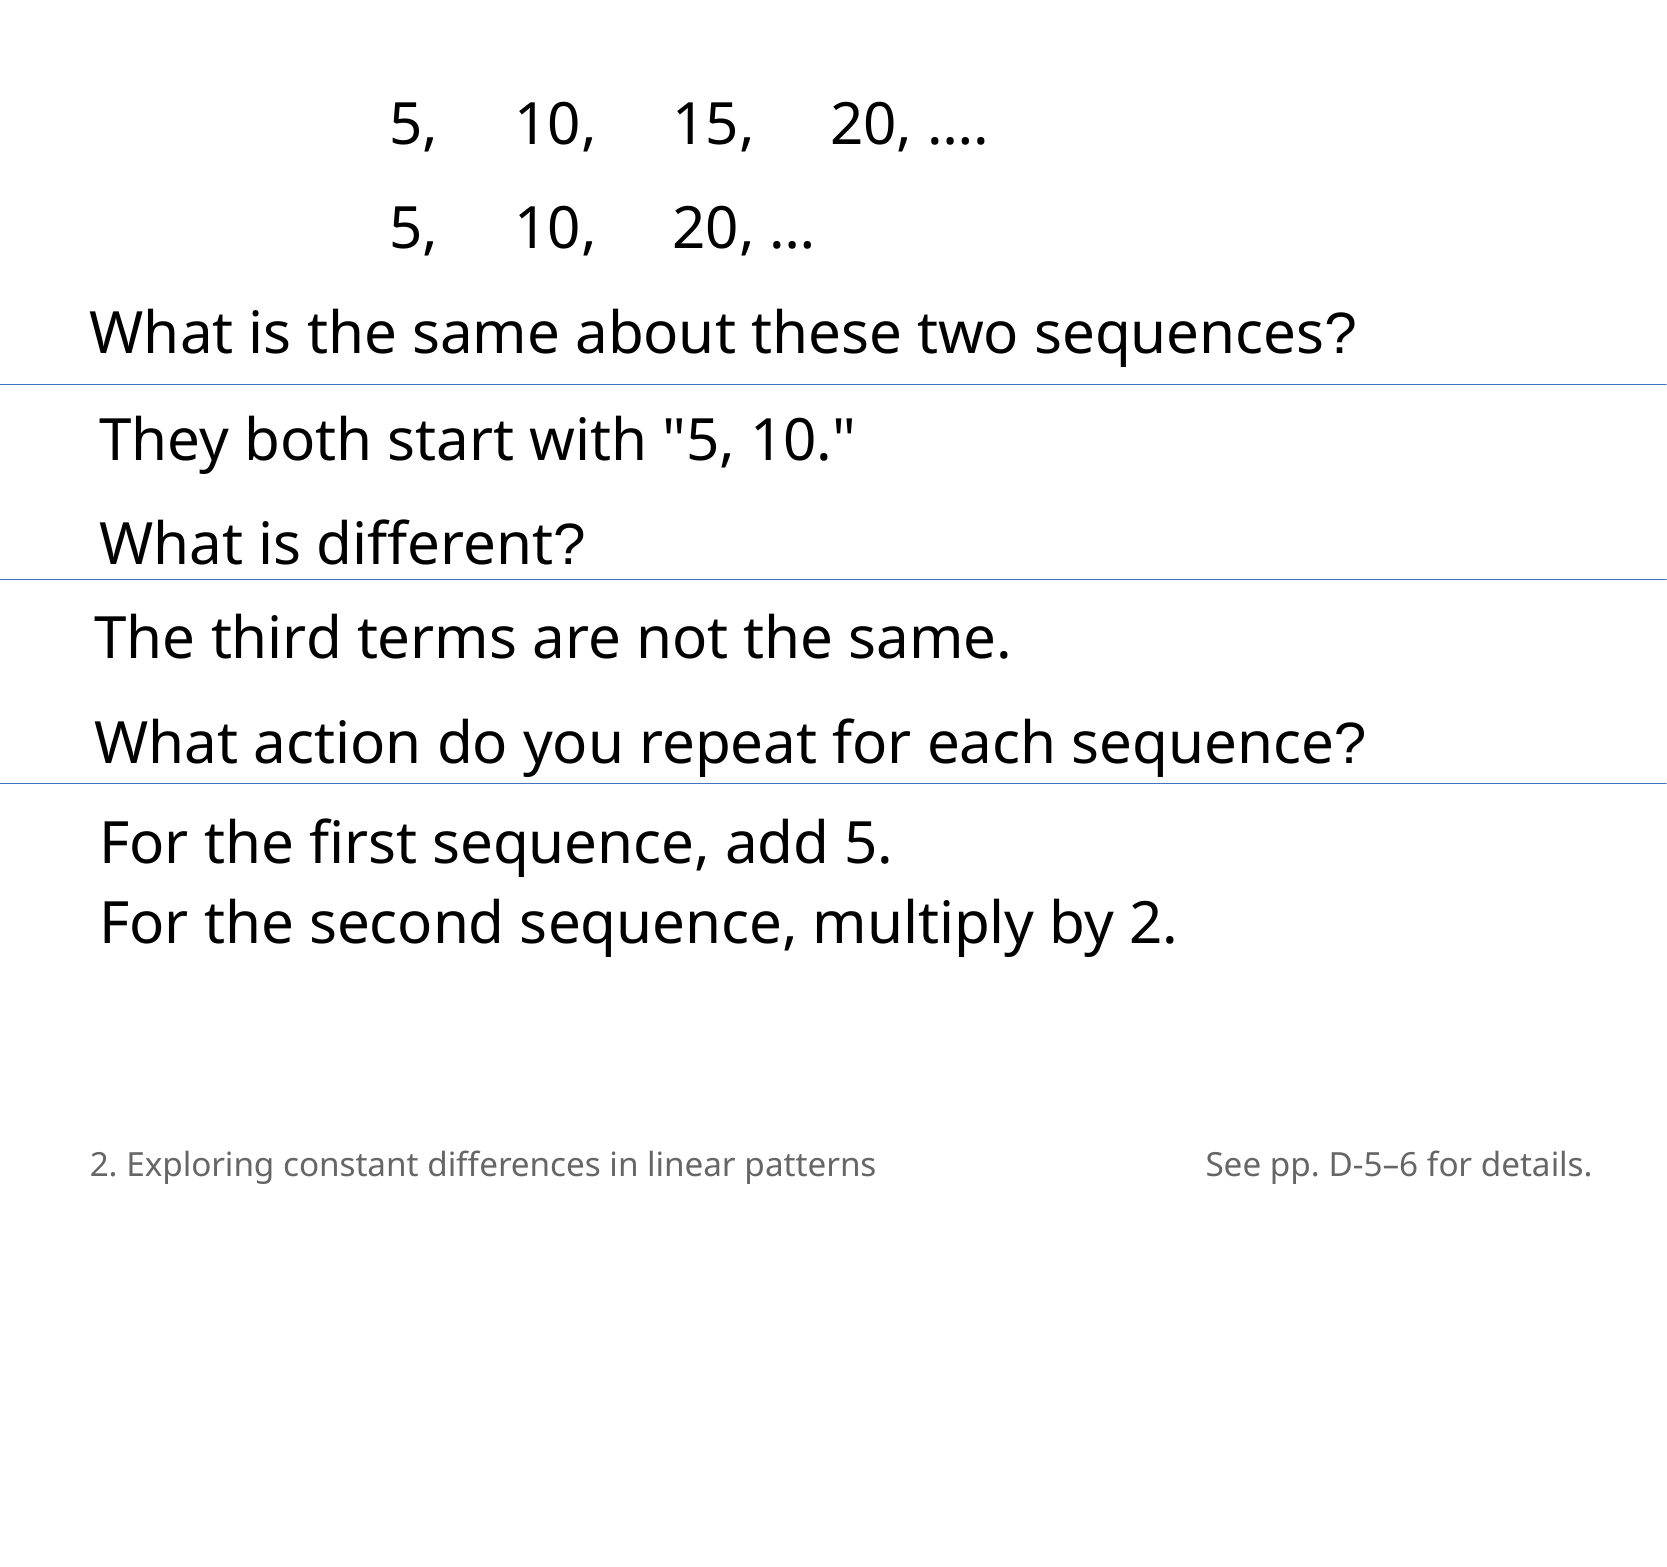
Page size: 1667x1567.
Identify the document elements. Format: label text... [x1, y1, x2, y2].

text_box 5, 10, 15, 20, …. 5, 10, 20, … What is the same about these two sequences? ​ [74, 68, 1659, 373]
text_box The third terms are not the same. What action do you repeat for each sequence? [79, 583, 1664, 783]
text_box For the first sequence, add 5. For the second sequence, multiply by 2. [84, 788, 1471, 963]
text_box 2. Exploring constant differences in linear patterns [75, 1135, 918, 1190]
text_box ​They both start with "5, 10." What is different? [84, 385, 1471, 579]
text_box See pp. D-5–6 for details. [1051, 1135, 1608, 1190]
text_box ​They both start with "5, 10." What is different? [84, 580, 1471, 584]
